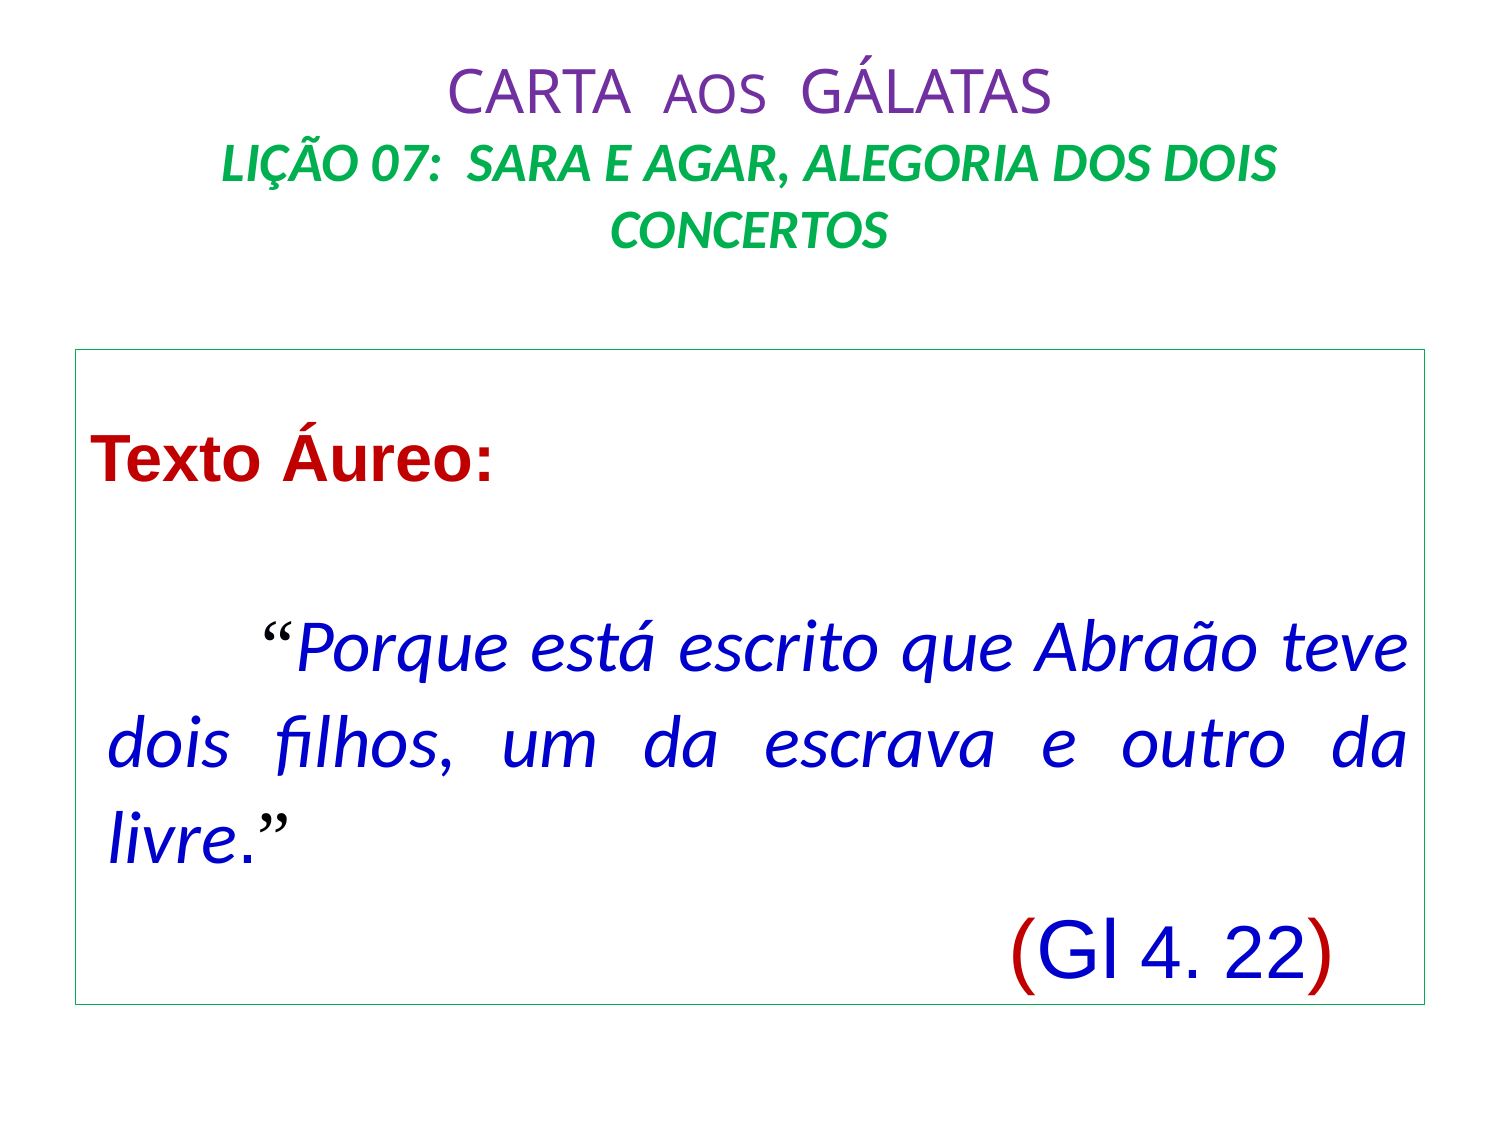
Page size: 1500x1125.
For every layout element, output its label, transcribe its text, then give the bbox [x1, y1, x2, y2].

list Texto Áureo: “Porque está escrito que Abraão teve dois filhos, um da escrava e outro da livre.” (Gl 4. 22) [75, 349, 1425, 1005]
title CARTA AOS GÁLATAS LIÇÃO 07: SARA E AGAR, ALEGORIA DOS DOIS CONCERTOS [75, 45, 1425, 268]
